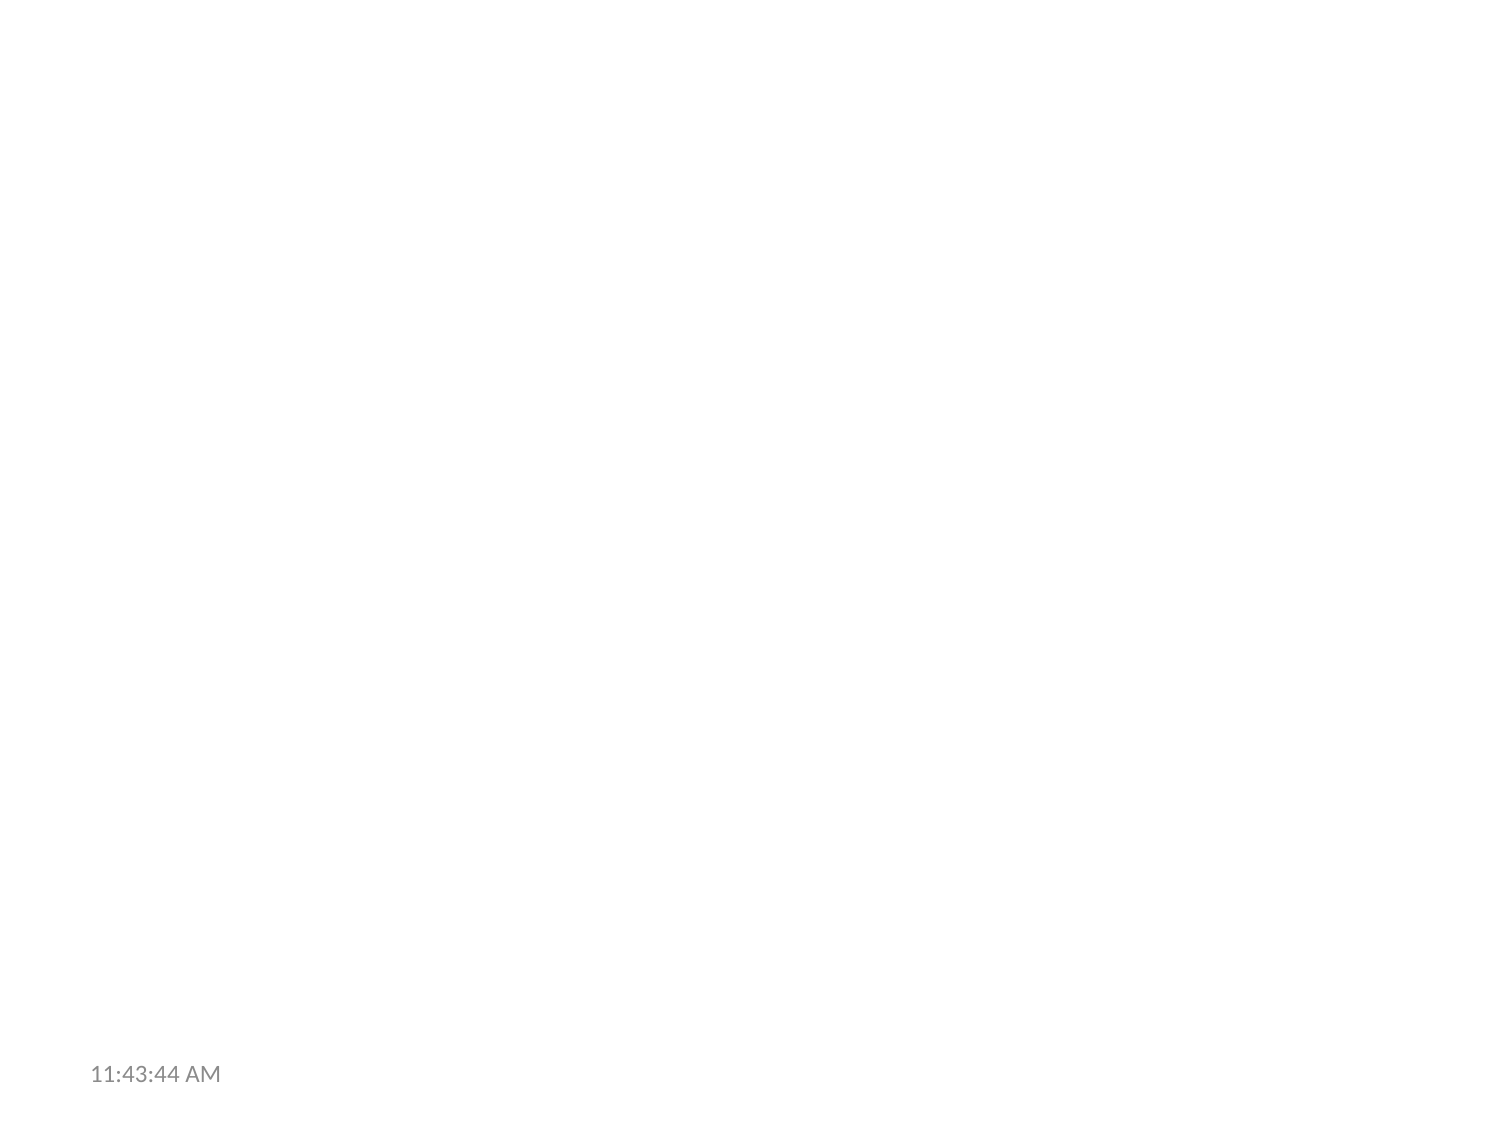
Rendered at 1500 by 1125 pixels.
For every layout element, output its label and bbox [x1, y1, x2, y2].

slide_number [75, 1042, 425, 1103]
